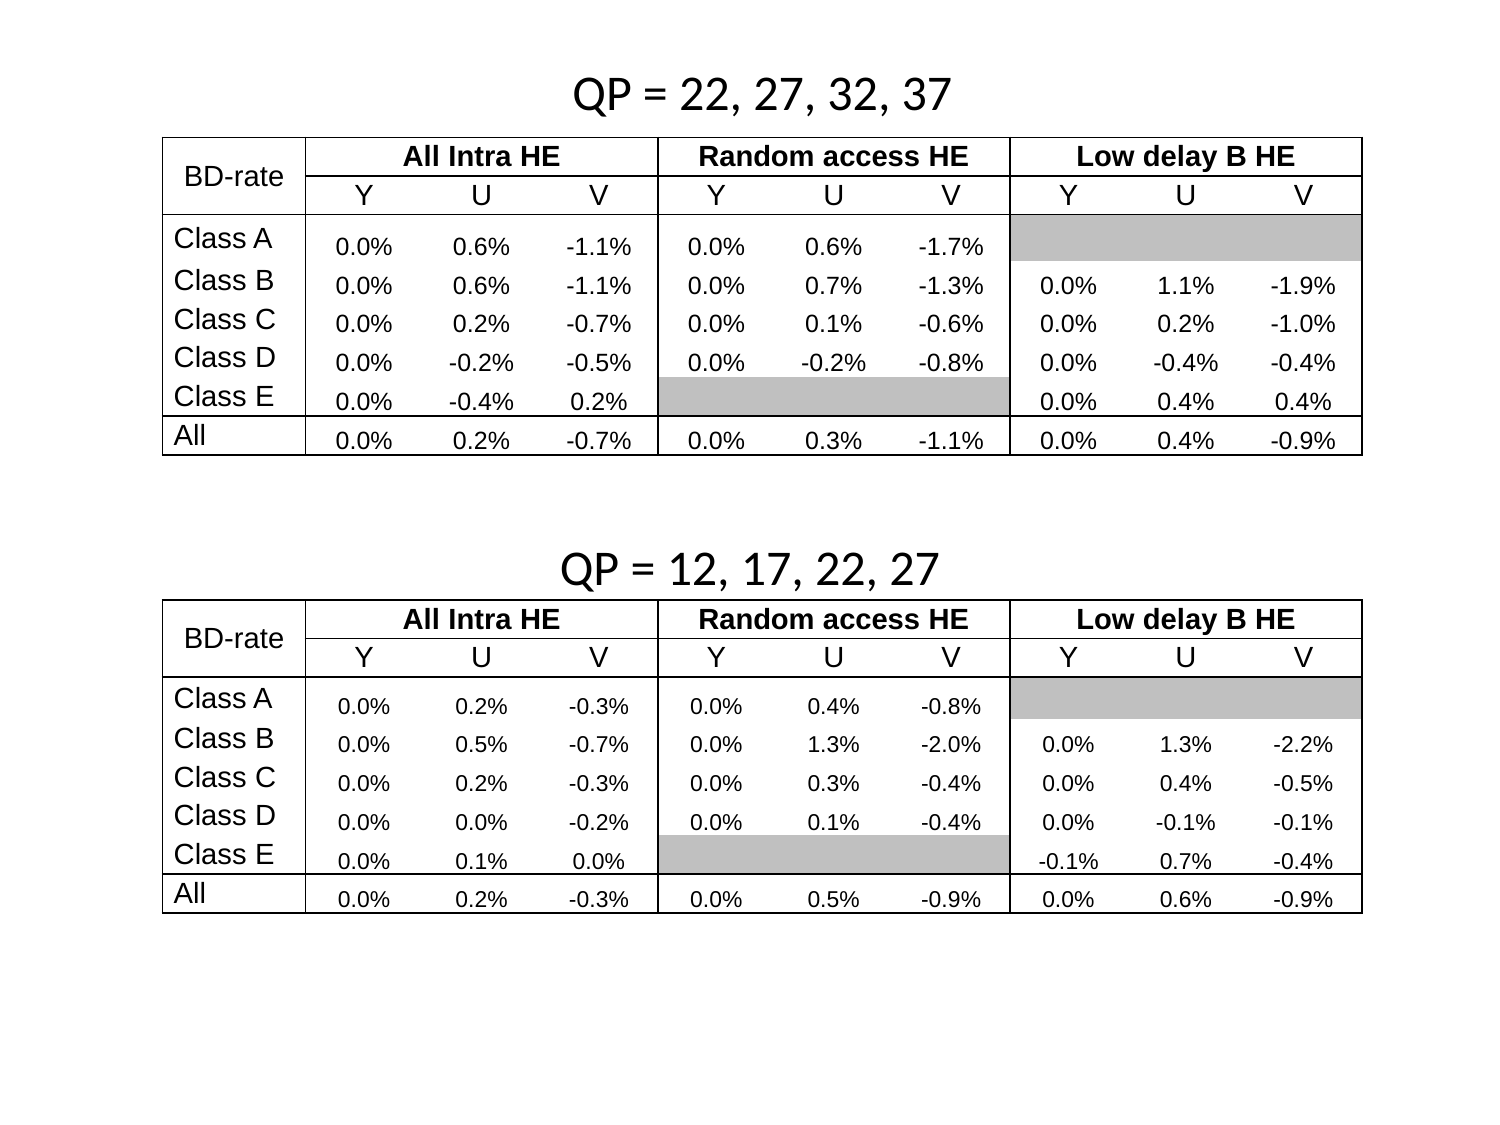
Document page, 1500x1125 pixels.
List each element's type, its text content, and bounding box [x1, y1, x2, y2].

table_cell 0.0% [306, 835, 423, 873]
table_cell 1.3% [775, 719, 893, 758]
table_cell 0.0% [540, 835, 657, 873]
table_cell [893, 377, 1009, 415]
table_cell -0.4% [1127, 338, 1245, 377]
table_cell [659, 377, 775, 415]
table_header All Intra HE [306, 620, 657, 638]
table_cell 0.7% [775, 261, 893, 300]
table_cell 0.2% [540, 377, 657, 415]
table_cell -1.1% [893, 417, 1009, 454]
table_cell 0.0% [306, 261, 423, 300]
table_cell -0.4% [893, 796, 1009, 835]
table_cell -0.3% [540, 875, 657, 912]
table_cell 0.4% [775, 678, 893, 719]
table_cell Y [1011, 177, 1127, 214]
table_cell Y [659, 177, 775, 214]
table_cell All [163, 417, 305, 454]
table_cell 0.0% [306, 678, 423, 719]
table_cell 0.7% [1127, 835, 1245, 873]
table_cell 0.0% [306, 417, 423, 454]
table_cell 0.0% [306, 377, 423, 415]
table_cell 0.0% [659, 417, 775, 454]
table_cell 0.0% [659, 261, 775, 300]
table_cell 0.0% [1011, 719, 1127, 758]
table_cell 0.6% [775, 215, 893, 261]
table_cell 0.3% [775, 758, 893, 796]
table_cell -2.0% [893, 719, 1009, 758]
table_cell 0.1% [775, 300, 893, 338]
table_cell -1.1% [540, 261, 657, 300]
table_cell 0.4% [1127, 758, 1245, 796]
table_cell U [1127, 177, 1245, 214]
table_cell [1011, 215, 1127, 261]
table_cell -0.4% [423, 377, 540, 415]
table_cell Class A [163, 215, 305, 261]
table_cell 0.1% [775, 796, 893, 835]
table_cell 0.0% [306, 719, 423, 758]
table_cell [1127, 215, 1245, 261]
table_cell Y [1011, 639, 1127, 676]
table_cell Class C [163, 300, 305, 338]
table_cell Class B [163, 261, 305, 300]
table_cell V [893, 177, 1009, 214]
table_cell 0.0% [1011, 796, 1127, 835]
table_cell Class C [163, 758, 305, 796]
table_cell 0.5% [775, 875, 893, 912]
table_cell -0.7% [540, 417, 657, 454]
table_cell 0.0% [306, 796, 423, 835]
table_cell 0.4% [1127, 417, 1245, 454]
table_cell V [1245, 177, 1361, 214]
table_cell 0.2% [423, 758, 540, 796]
table_cell U [775, 177, 893, 214]
text_box QP = 12, 17, 22, 27 [74, 524, 1425, 620]
table_cell [1011, 678, 1127, 719]
table_cell -0.5% [540, 338, 657, 377]
table_cell 0.0% [1011, 377, 1127, 415]
table_cell 0.0% [1011, 417, 1127, 454]
table_cell 0.0% [1011, 338, 1127, 377]
table_cell 0.1% [423, 835, 540, 873]
table_cell 0.0% [659, 215, 775, 261]
table_cell 0.0% [659, 678, 775, 719]
table_cell 0.0% [659, 875, 775, 912]
table_cell -0.4% [1245, 835, 1361, 873]
table_cell -2.2% [1245, 719, 1361, 758]
table_cell -0.2% [423, 338, 540, 377]
table_cell 0.2% [1127, 300, 1245, 338]
table_cell -0.6% [893, 300, 1009, 338]
table_cell -0.9% [1245, 417, 1361, 454]
table_cell -1.0% [1245, 300, 1361, 338]
table_cell -0.8% [893, 338, 1009, 377]
table_cell 0.0% [306, 875, 423, 912]
table_header All Intra HE [306, 145, 657, 175]
table_cell 0.0% [1011, 261, 1127, 300]
table_cell Y [659, 639, 775, 676]
table_cell -0.4% [1245, 338, 1361, 377]
table_cell Class A [163, 678, 305, 719]
table_cell -0.1% [1011, 835, 1127, 873]
table_cell 0.0% [659, 300, 775, 338]
table_cell Class E [163, 377, 305, 415]
table_cell -0.9% [893, 875, 1009, 912]
table_cell Class B [163, 719, 305, 758]
table_cell 0.6% [1127, 875, 1245, 912]
table_cell 0.0% [659, 758, 775, 796]
table_cell -0.8% [893, 678, 1009, 719]
table_cell 0.0% [306, 215, 423, 261]
table_cell 0.0% [659, 796, 775, 835]
table_cell 0.2% [423, 417, 540, 454]
table_cell V [540, 639, 657, 676]
table_cell V [1245, 639, 1361, 676]
table_cell -1.9% [1245, 261, 1361, 300]
table_cell -0.1% [1127, 796, 1245, 835]
table_cell 0.6% [423, 261, 540, 300]
table_cell Y [306, 639, 423, 676]
table_cell 0.0% [1011, 875, 1127, 912]
table_header Low delay B HE [1011, 145, 1361, 175]
table_cell 0.2% [423, 300, 540, 338]
table_cell -1.7% [893, 215, 1009, 261]
table_cell 0.2% [423, 678, 540, 719]
table_cell 0.0% [423, 796, 540, 835]
table_cell [775, 377, 893, 415]
table_cell Class E [163, 835, 305, 873]
table_cell U [423, 177, 540, 214]
table_cell 0.0% [1011, 758, 1127, 796]
table_cell -0.4% [893, 758, 1009, 796]
table_cell -0.2% [540, 796, 657, 835]
table_header BD-rate [163, 620, 305, 676]
table_cell U [1127, 639, 1245, 676]
table_cell [1245, 215, 1361, 261]
table_cell [893, 835, 1009, 873]
table_cell [775, 835, 893, 873]
table_cell -0.7% [540, 300, 657, 338]
table_cell 1.1% [1127, 261, 1245, 300]
table_header Low delay B HE [1011, 620, 1361, 638]
table_header BD-rate [163, 145, 305, 214]
table_cell V [893, 639, 1009, 676]
table_cell [659, 835, 775, 873]
table_cell -0.9% [1245, 875, 1361, 912]
table_cell -0.3% [540, 678, 657, 719]
table_cell 0.3% [775, 417, 893, 454]
table_cell -0.2% [775, 338, 893, 377]
table_cell -1.1% [540, 215, 657, 261]
table_cell 0.0% [306, 300, 423, 338]
table_header Random access HE [659, 145, 1009, 175]
table_cell Class D [163, 338, 305, 377]
table_cell All [163, 875, 305, 912]
table_cell 0.0% [659, 719, 775, 758]
table_cell -0.7% [540, 719, 657, 758]
table_cell Y [306, 177, 423, 214]
table_cell [1127, 678, 1245, 719]
table_header Random access HE [659, 620, 1009, 638]
table_cell 0.0% [659, 338, 775, 377]
table_cell -0.1% [1245, 796, 1361, 835]
table_cell [1245, 678, 1361, 719]
table_cell 1.3% [1127, 719, 1245, 758]
table_cell 0.4% [1245, 377, 1361, 415]
table_cell 0.5% [423, 719, 540, 758]
table_cell Class D [163, 796, 305, 835]
table_cell U [775, 639, 893, 676]
text_box QP = 22, 27, 32, 37 [87, 49, 1438, 145]
table_cell V [540, 177, 657, 214]
table_cell 0.4% [1127, 377, 1245, 415]
table_cell -0.5% [1245, 758, 1361, 796]
table_cell 0.2% [423, 875, 540, 912]
table_cell 0.0% [306, 758, 423, 796]
table_cell 0.6% [423, 215, 540, 261]
table_cell -0.3% [540, 758, 657, 796]
table_cell 0.0% [306, 338, 423, 377]
table_cell -1.3% [893, 261, 1009, 300]
table_cell 0.0% [1011, 300, 1127, 338]
table_cell U [423, 639, 540, 676]
